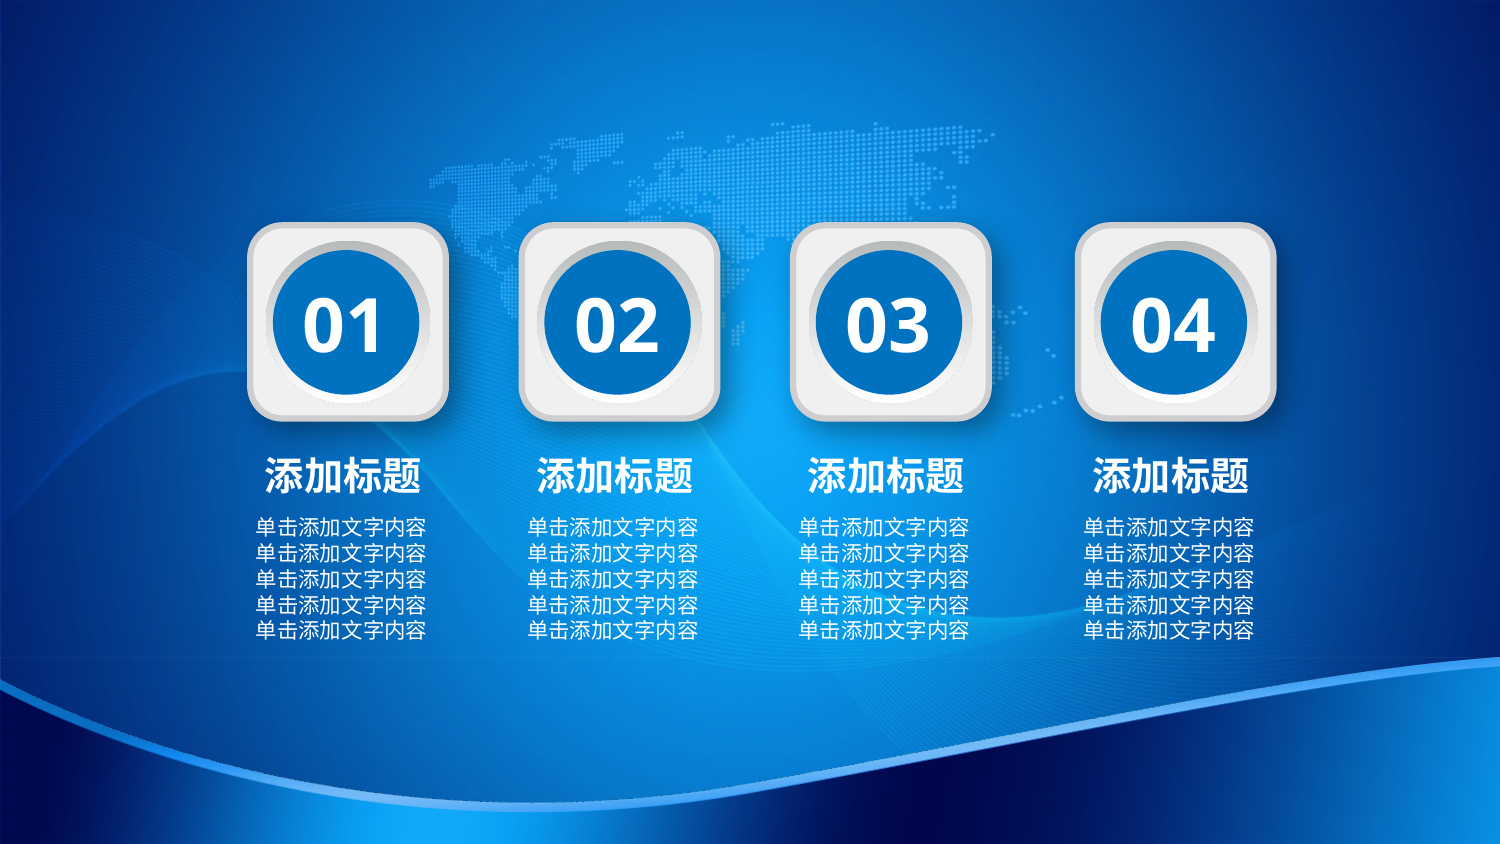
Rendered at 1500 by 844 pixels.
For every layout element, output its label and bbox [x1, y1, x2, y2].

text_box [792, 225, 989, 419]
text_box [1077, 225, 1274, 419]
text_box [249, 225, 447, 419]
text_box [521, 225, 718, 419]
text_box [0, 0, 1500, 844]
